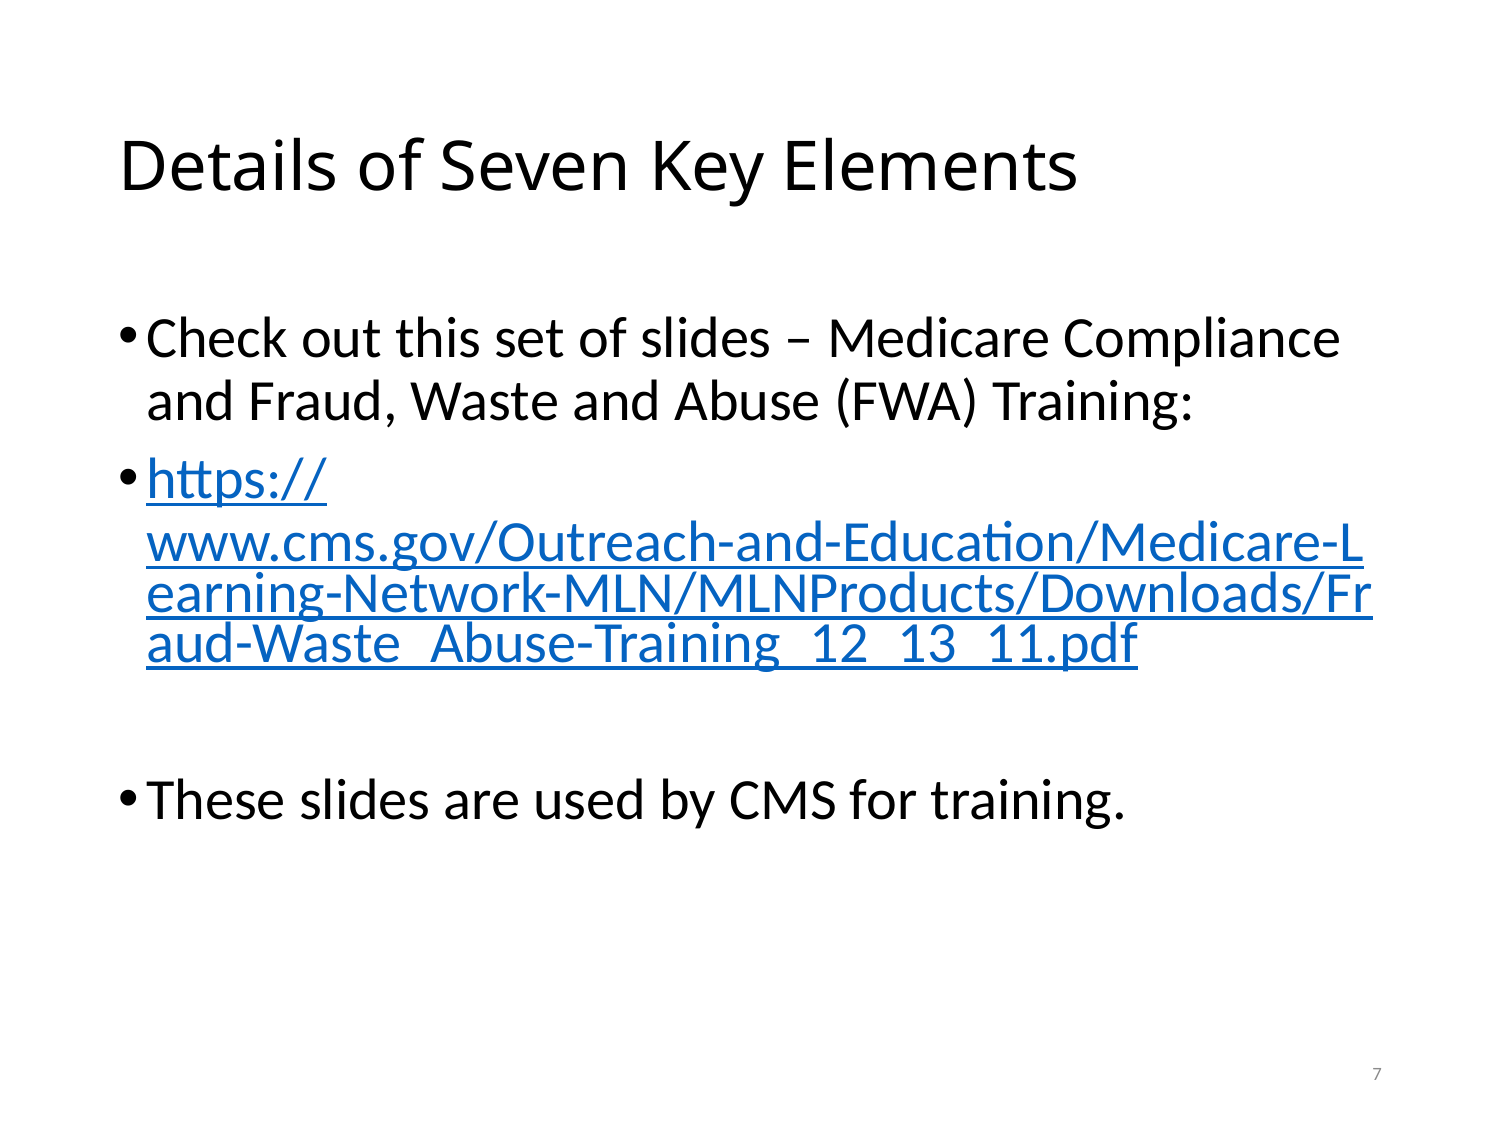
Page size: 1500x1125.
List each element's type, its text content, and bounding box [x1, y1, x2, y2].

slide_number 7 [1059, 1042, 1397, 1103]
title Details of Seven Key Elements [103, 59, 1397, 278]
list Check out this set of slides – Medicare Compliance and Fraud, Waste and Abuse (FWA) Training: https://www.cms.gov/Outreach-and-Education/Medicare-Learning-Network-MLN/MLNProducts/Downloads/Fraud-Waste_Abuse-Training_12_13_11.pdf These slides are used by CMS for training. [103, 299, 1397, 1014]
